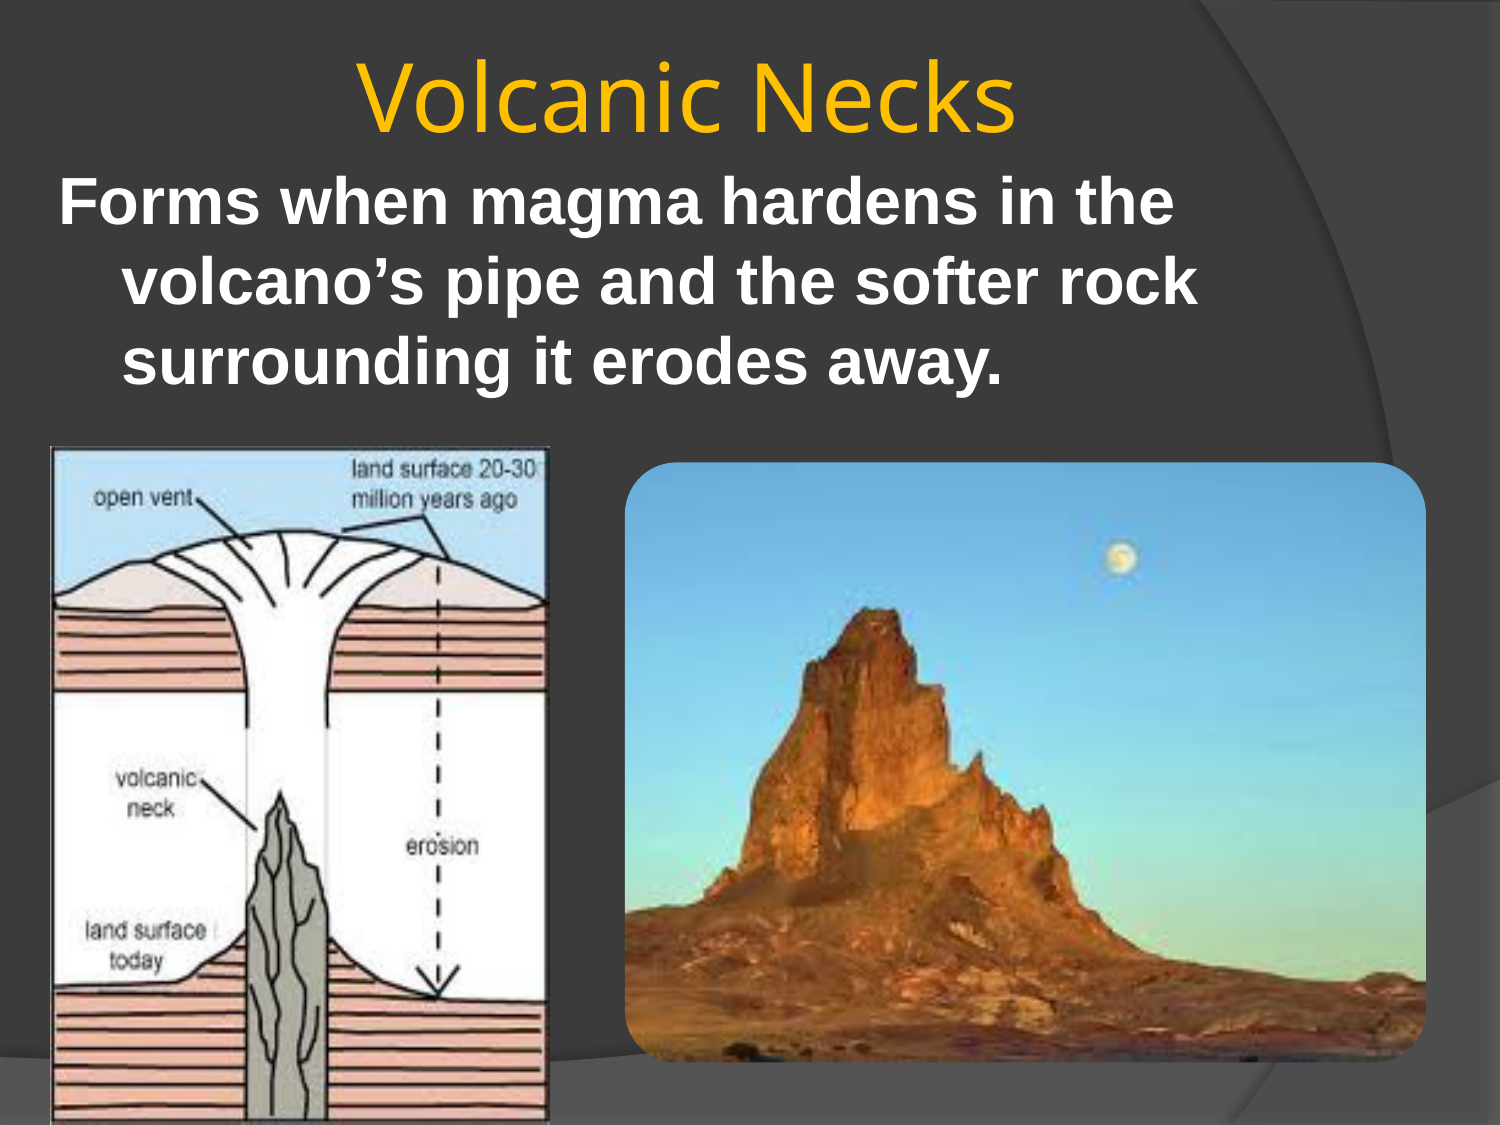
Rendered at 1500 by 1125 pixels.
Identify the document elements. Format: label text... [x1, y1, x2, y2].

list Forms when magma hardens in the volcano’s pipe and the softer rock surrounding it erodes away. [37, 149, 1438, 893]
title Volcanic Necks [75, 0, 1300, 149]
picture [624, 462, 1427, 1063]
picture [49, 446, 551, 1125]
